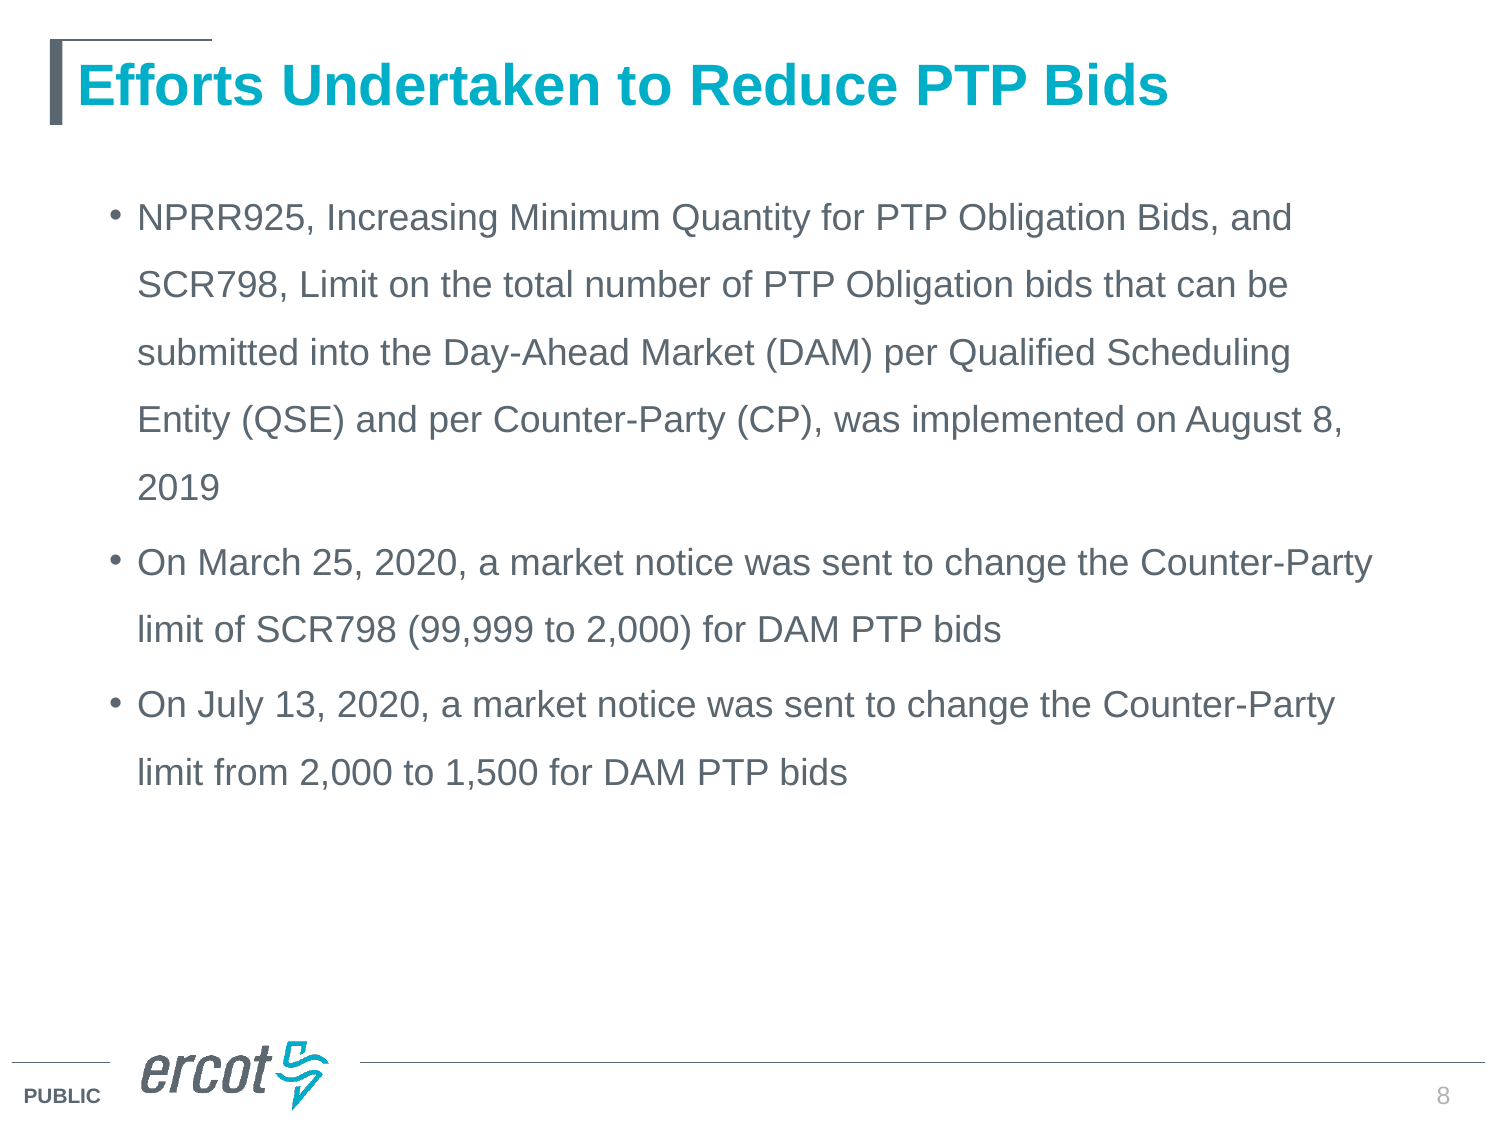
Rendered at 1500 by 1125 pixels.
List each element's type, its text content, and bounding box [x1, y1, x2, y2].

list NPRR925, Increasing Minimum Quantity for PTP Obligation Bids, and SCR798, Limit on the total number of PTP Obligation bids that can be submitted into the Day-Ahead Market (DAM) per Qualified Scheduling Entity (QSE) and per Counter-Party (CP), was implemented on August 8, 2019 On March 25, 2020, a market notice was sent to change the Counter-Party limit of SCR798 (99,999 to 2,000) for DAM PTP bids On July 13, 2020, a market notice was sent to change the Counter-Party limit from 2,000 to 1,500 for DAM PTP bids [94, 162, 1395, 992]
picture [137, 1037, 332, 1113]
slide_number 8 [1400, 1076, 1488, 1113]
title Efforts Undertaken to Reduce PTP Bids [62, 39, 1450, 125]
